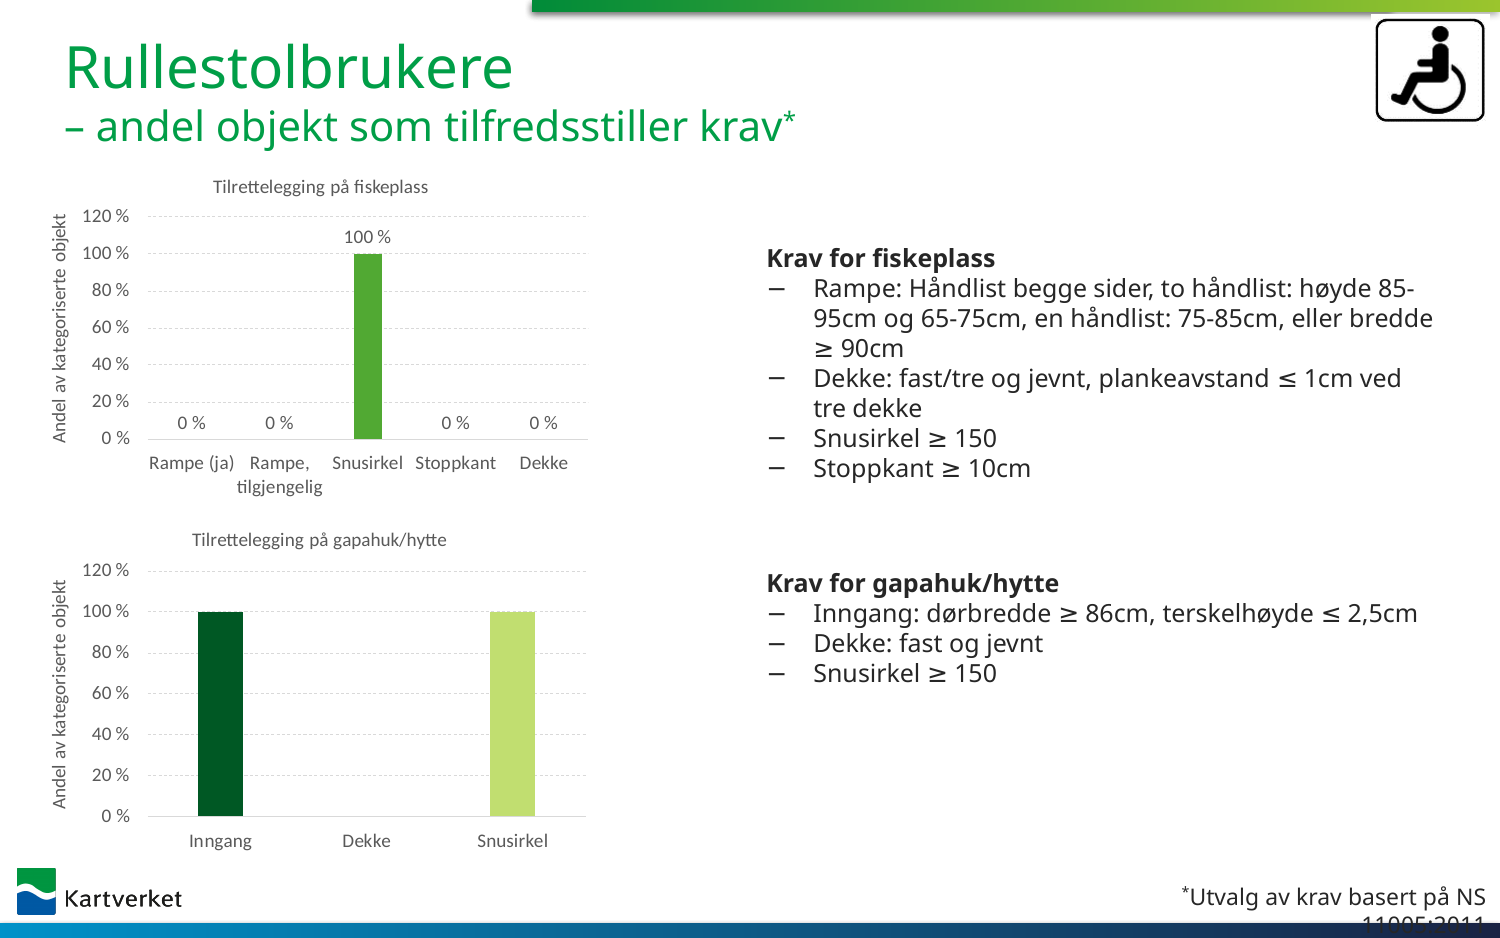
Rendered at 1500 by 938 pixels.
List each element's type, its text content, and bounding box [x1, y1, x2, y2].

text_box Krav for fiskeplass Rampe: Håndlist begge sider, to håndlist: høyde 85-95cm og 65-75cm, en håndlist: 75-85cm, eller bredde ≥ 90cm Dekke: fast/tre og jevnt, plankeavstand ≤ 1cm ved tre dekke Snusirkel ≥ 150 Stoppkant ≥ 10cm [751, 235, 1452, 490]
text_box *Utvalg av krav basert på NS 11005:2011 [1068, 873, 1500, 938]
picture [1371, 13, 1491, 127]
text_box Krav for gapahuk/hytte Inngang: dørbredde ≥ 86cm, terskelhøyde ≤ 2,5cm Dekke: fast og jevnt Snusirkel ≥ 150 [751, 560, 1452, 695]
picture [41, 166, 599, 505]
text_box Rullestolbrukere – andel objekt som tilfredsstiller krav* [49, 29, 1431, 158]
picture [41, 520, 597, 859]
